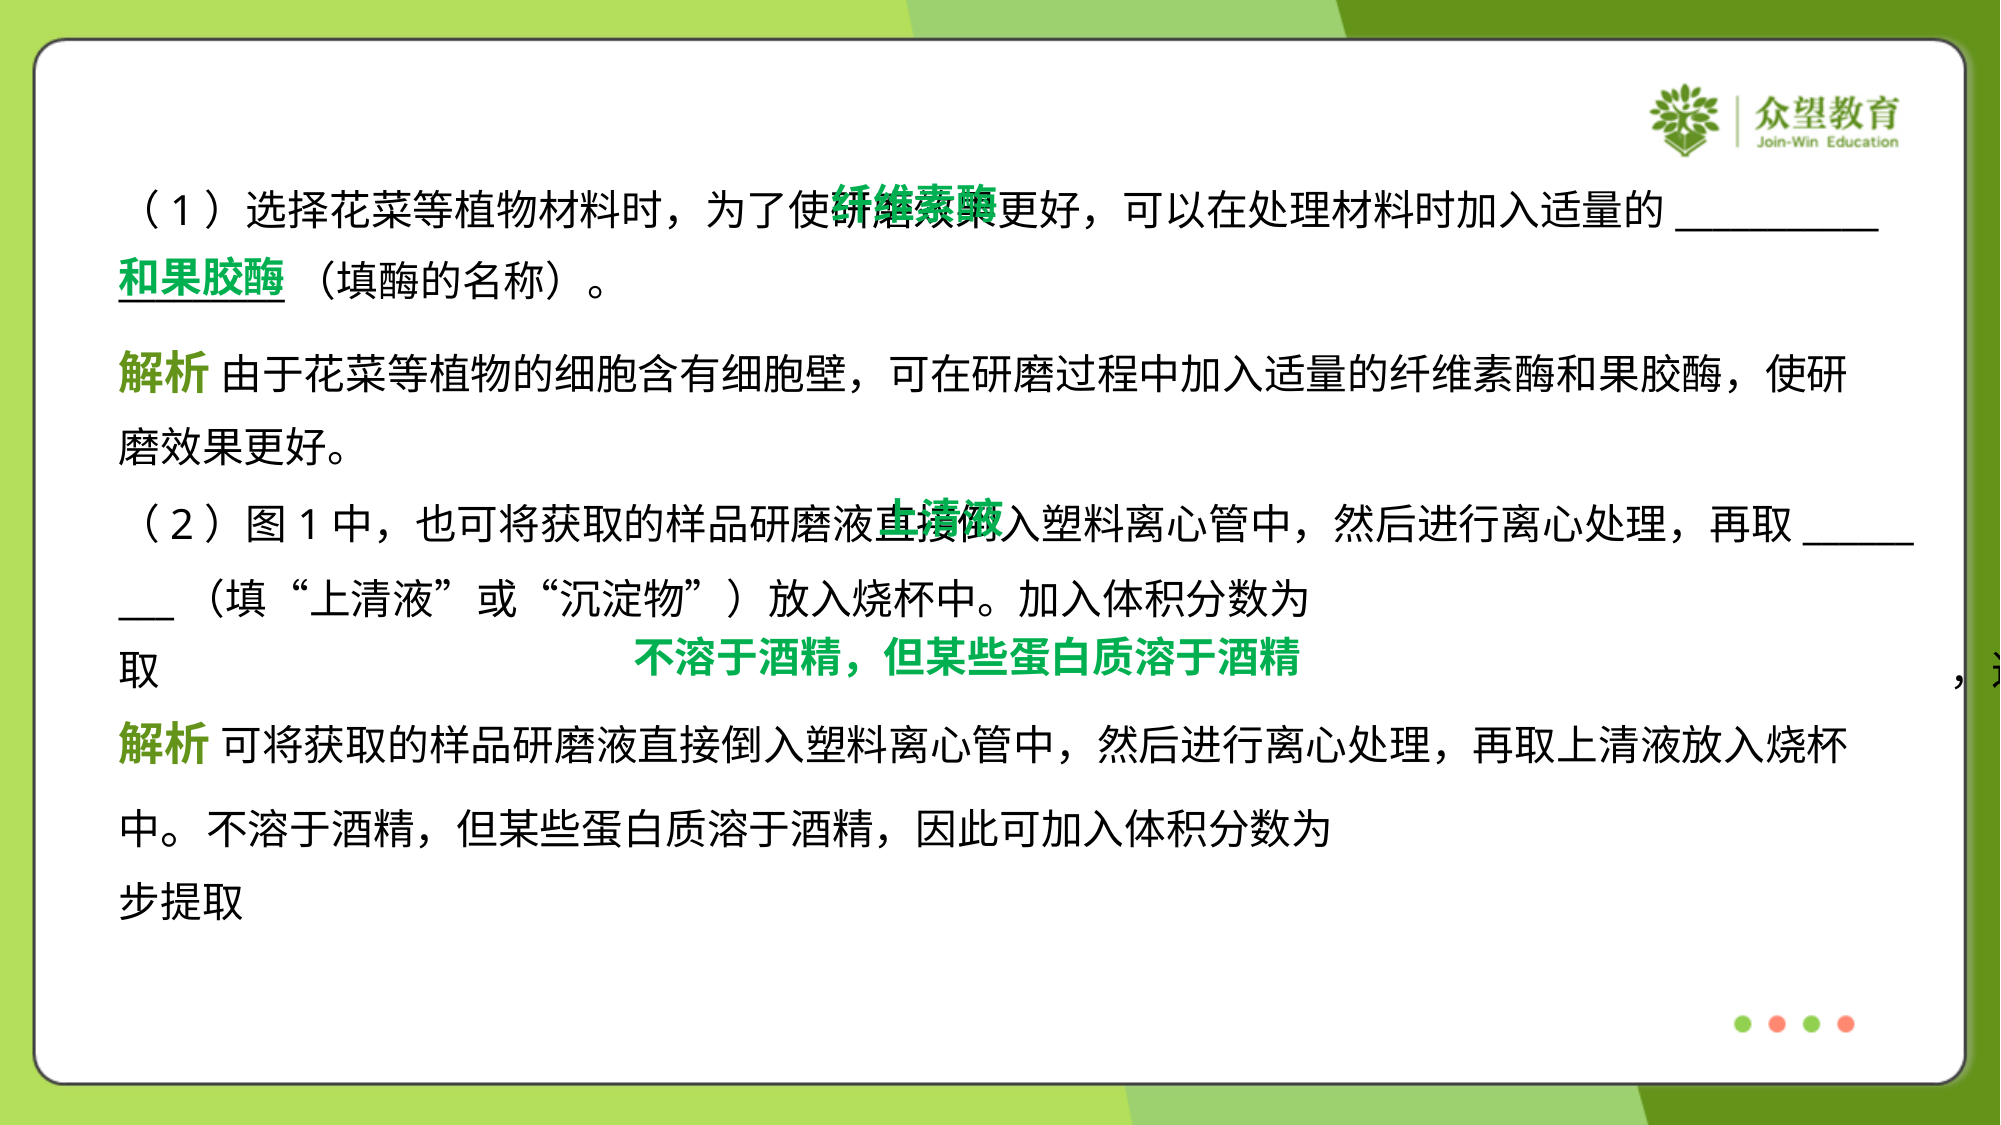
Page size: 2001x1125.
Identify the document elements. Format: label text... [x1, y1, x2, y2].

picture [0, 0, 2000, 1125]
text_box 上清液 [118, 466, 1882, 609]
text_box 纤维素酶 和果胶酶 [118, 152, 1882, 294]
text_box 解析 由于花菜等植物的细胞含有细胞壁，可在研磨过程中加入适量的纤维素酶和果胶酶，使研 磨效果更好。 [118, 314, 1883, 464]
text_box （1）选择花菜等植物材料时，为了使研磨效果更好，可以在处理材料时加入适量的___________ _________（填酶的名称）。 [118, 158, 1883, 298]
